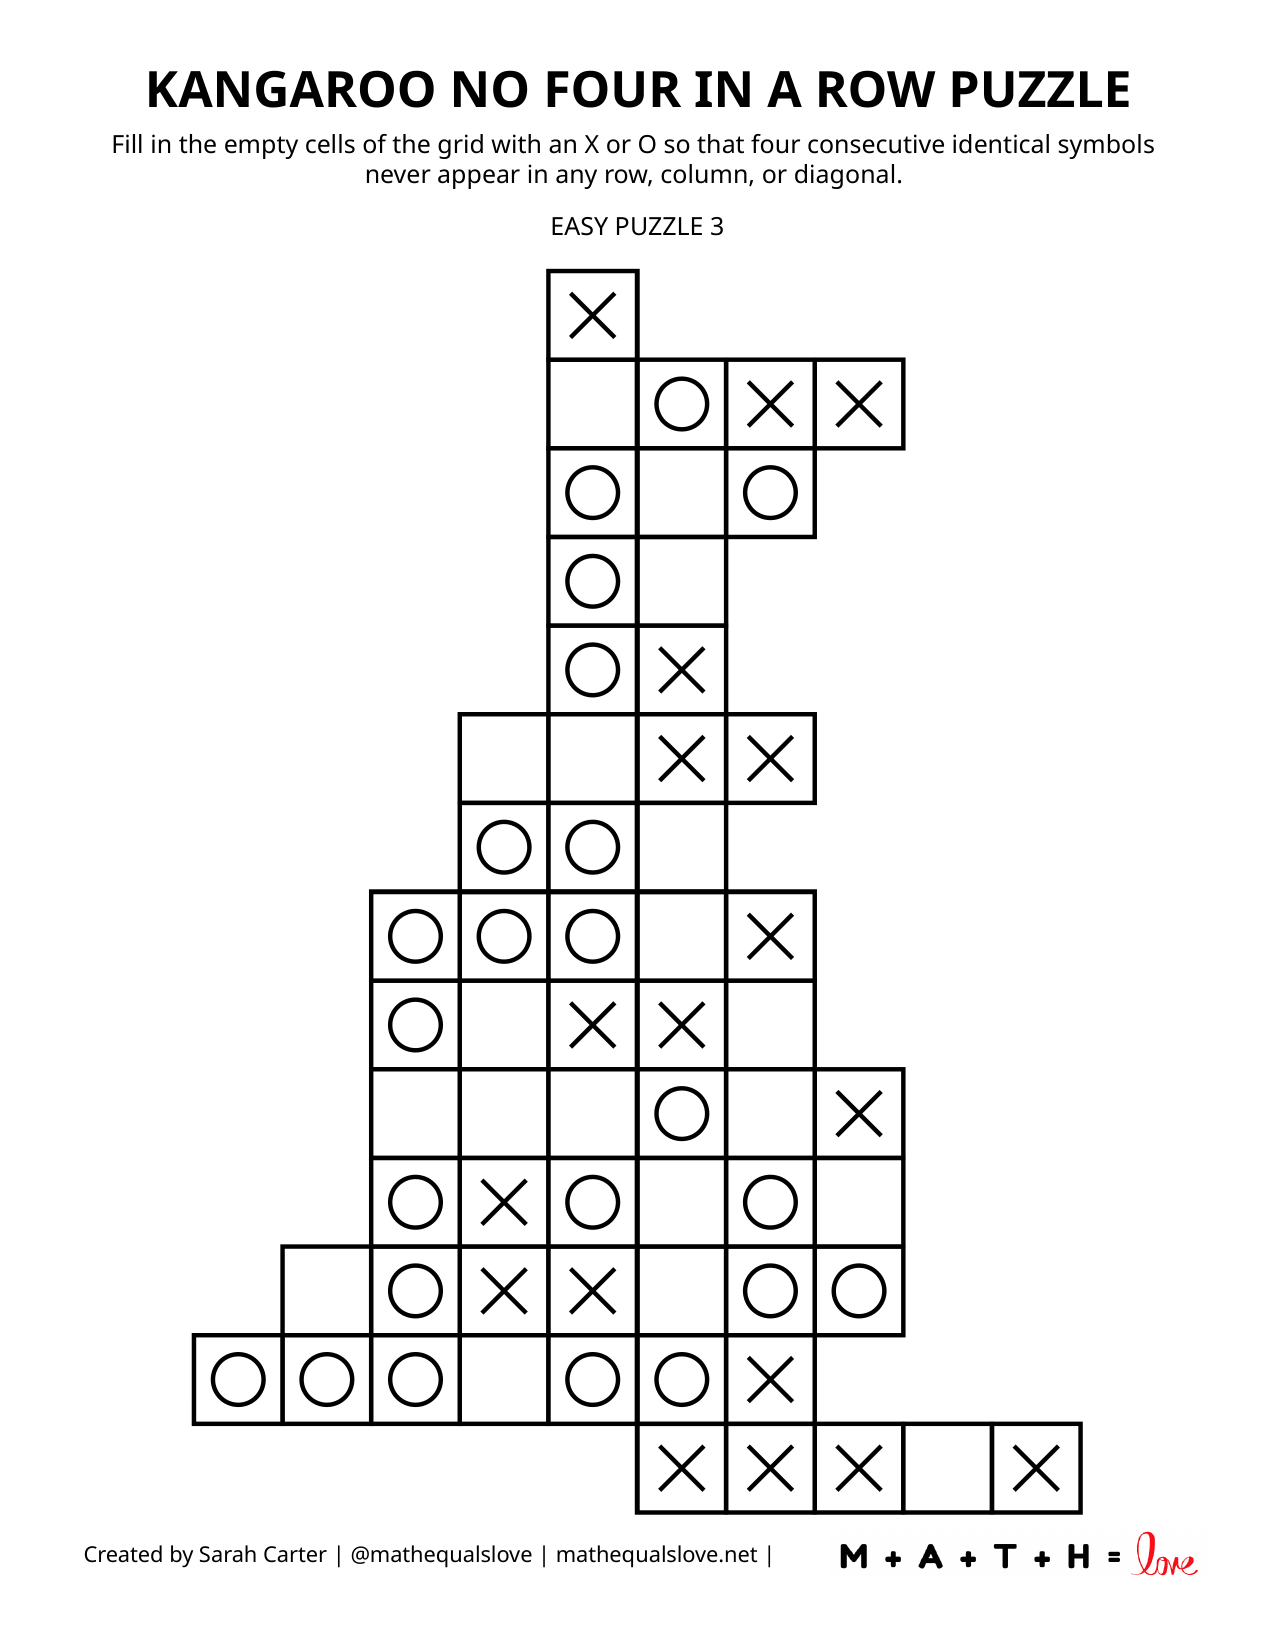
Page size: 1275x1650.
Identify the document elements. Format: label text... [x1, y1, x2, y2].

text_box KANGAROO NO FOUR IN A ROW PUZZLE [66, 49, 1211, 120]
picture [826, 1528, 1207, 1580]
picture [188, 266, 1086, 1518]
text_box Fill in the empty cells of the grid with an X or O so that four consecutive identical symbols never appear in any row, column, or diagonal. [0, 120, 1275, 196]
text_box Created by Sarah Carter | @mathequalslove | mathequalslove.net | [68, 1533, 826, 1575]
text_box EASY PUZZLE 3 [189, 210, 1086, 262]
